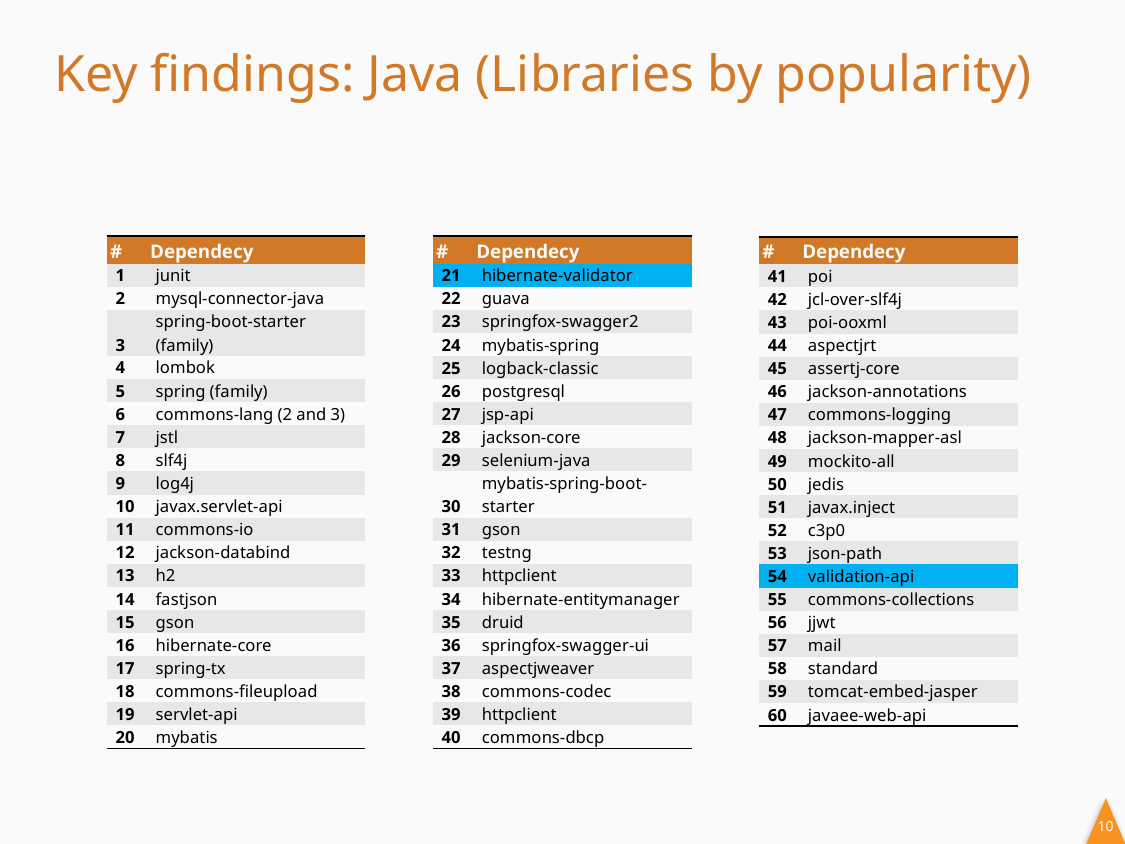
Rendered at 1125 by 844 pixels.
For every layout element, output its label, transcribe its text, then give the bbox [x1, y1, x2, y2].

table_cell mysql-connector-java [147, 287, 365, 310]
table_cell 57 [759, 634, 800, 657]
table_cell gson [147, 610, 365, 633]
table_cell mybatis [147, 725, 365, 748]
table_cell 16 [107, 633, 147, 656]
table_cell 10 [107, 495, 147, 518]
table_cell springfox-swagger-ui [473, 633, 692, 656]
table_cell jcl-over-slf4j [800, 287, 1018, 310]
table_cell jedis [800, 472, 1018, 495]
table_cell 9 [107, 471, 147, 495]
table_cell 20 [107, 725, 147, 748]
table_cell 12 [107, 541, 147, 564]
table_cell 35 [433, 610, 473, 633]
table_cell spring-boot-starter (family) [147, 310, 365, 356]
table_cell 48 [759, 426, 800, 449]
table_cell 31 [433, 518, 473, 541]
table_cell guava [473, 287, 692, 310]
table_cell 19 [107, 702, 147, 725]
table_cell jackson-databind [147, 541, 365, 564]
table_cell poi-ooxml [800, 310, 1018, 334]
table_cell 2 [107, 287, 147, 310]
table_cell hibernate-core [147, 633, 365, 656]
table_cell 17 [107, 656, 147, 679]
table_cell logback-classic [473, 356, 692, 379]
table_cell 39 [433, 702, 473, 725]
table_cell commons-io [147, 518, 365, 541]
table_cell 47 [759, 403, 800, 426]
table_cell javax.servlet-api [147, 495, 365, 518]
table_cell mail [800, 634, 1018, 657]
table_cell 44 [759, 334, 800, 357]
table_cell mybatis-spring-boot-starter [473, 471, 692, 518]
table_cell standard [800, 657, 1018, 680]
table_cell 25 [433, 356, 473, 379]
table_cell spring-tx [147, 656, 365, 679]
table_cell aspectjrt [800, 334, 1018, 357]
table_cell 18 [107, 679, 147, 702]
table_cell poi [800, 264, 1018, 287]
table_cell slf4j [147, 448, 365, 471]
table_cell 24 [433, 333, 473, 356]
table_cell 26 [433, 379, 473, 402]
table_cell c3p0 [800, 518, 1018, 541]
table_header # [107, 237, 147, 264]
table_cell 21 [433, 264, 473, 287]
table_cell 27 [433, 402, 473, 425]
table_cell commons-codec [473, 679, 692, 702]
table_cell 1 [107, 264, 147, 287]
table_cell postgresql [473, 379, 692, 402]
table_cell 55 [759, 588, 800, 611]
table_cell commons-logging [800, 403, 1018, 426]
table_cell httpclient [473, 564, 692, 587]
table_cell jackson-core [473, 425, 692, 448]
table_cell tomcat-embed-jasper [800, 680, 1018, 703]
table_cell 15 [107, 610, 147, 633]
table_cell 5 [107, 379, 147, 402]
table_cell commons-lang (2 and 3) [147, 402, 365, 425]
table_cell jstl [147, 425, 365, 448]
table_cell 6 [107, 402, 147, 425]
table_cell 14 [107, 587, 147, 610]
table_header # [433, 237, 473, 264]
table_cell aspectjweaver [473, 656, 692, 679]
table_cell jsp-api [473, 402, 692, 425]
table_cell 46 [759, 380, 800, 403]
table_cell 51 [759, 495, 800, 518]
table_cell selenium-java [473, 448, 692, 471]
table_cell javaee-web-api [800, 703, 1018, 725]
table_cell 49 [759, 449, 800, 472]
table_cell httpclient [473, 702, 692, 725]
table_cell spring (family) [147, 379, 365, 402]
table_cell 4 [107, 356, 147, 379]
table_cell 29 [433, 448, 473, 471]
table_cell jjwt [800, 611, 1018, 634]
table_cell 58 [759, 657, 800, 680]
table_cell lombok [147, 356, 365, 379]
table_cell 3 [107, 310, 147, 356]
table_header # [759, 238, 800, 264]
table_cell fastjson [147, 587, 365, 610]
table_cell log4j [147, 471, 365, 495]
table_cell 22 [433, 287, 473, 310]
table_cell mockito-all [800, 449, 1018, 472]
table_cell 37 [433, 656, 473, 679]
table_cell 30 [433, 471, 473, 518]
table_cell springfox-swagger2 [473, 310, 692, 333]
table_cell 7 [107, 425, 147, 448]
table_cell commons-dbcp [473, 725, 692, 748]
table_cell 34 [433, 587, 473, 610]
table_cell jackson-mapper-asl [800, 426, 1018, 449]
table_cell jackson-annotations [800, 380, 1018, 403]
table_cell testng [473, 541, 692, 564]
table_cell 36 [433, 633, 473, 656]
title Key findings: Java (Libraries by popularity) [39, 33, 1079, 175]
table_cell gson [473, 518, 692, 541]
table_cell 52 [759, 518, 800, 541]
table_cell 45 [759, 357, 800, 380]
table_cell commons-fileupload [147, 679, 365, 702]
table_cell hibernate-validator [473, 264, 692, 287]
table_cell 59 [759, 680, 800, 703]
table_cell 60 [759, 703, 800, 725]
table_cell 50 [759, 472, 800, 495]
table_cell hibernate-entitymanager [473, 587, 692, 610]
table_cell 53 [759, 541, 800, 564]
table_cell h2 [147, 564, 365, 587]
table_cell 11 [107, 518, 147, 541]
table_cell druid [473, 610, 692, 633]
table_cell mybatis-spring [473, 333, 692, 356]
table_cell json-path [800, 541, 1018, 564]
table_cell 13 [107, 564, 147, 587]
table_cell assertj-core [800, 357, 1018, 380]
table_cell 41 [759, 264, 800, 287]
table_cell 43 [759, 310, 800, 334]
table_cell 42 [759, 287, 800, 310]
table_cell 28 [433, 425, 473, 448]
table_header Dependecy [800, 238, 1018, 264]
table_cell 40 [433, 725, 473, 748]
table_cell 56 [759, 611, 800, 634]
table_cell validation-api [800, 564, 1018, 588]
table_cell javax.inject [800, 495, 1018, 518]
table_header Dependecy [473, 237, 692, 264]
table_cell 33 [433, 564, 473, 587]
table_cell junit [147, 264, 365, 287]
table_cell 32 [433, 541, 473, 564]
table_cell 54 [759, 564, 800, 588]
table_cell 23 [433, 310, 473, 333]
table_header Dependecy [147, 237, 365, 264]
table_cell commons-collections [800, 588, 1018, 611]
table_cell 38 [433, 679, 473, 702]
table_cell 8 [107, 448, 147, 471]
table_cell servlet-api [147, 702, 365, 725]
